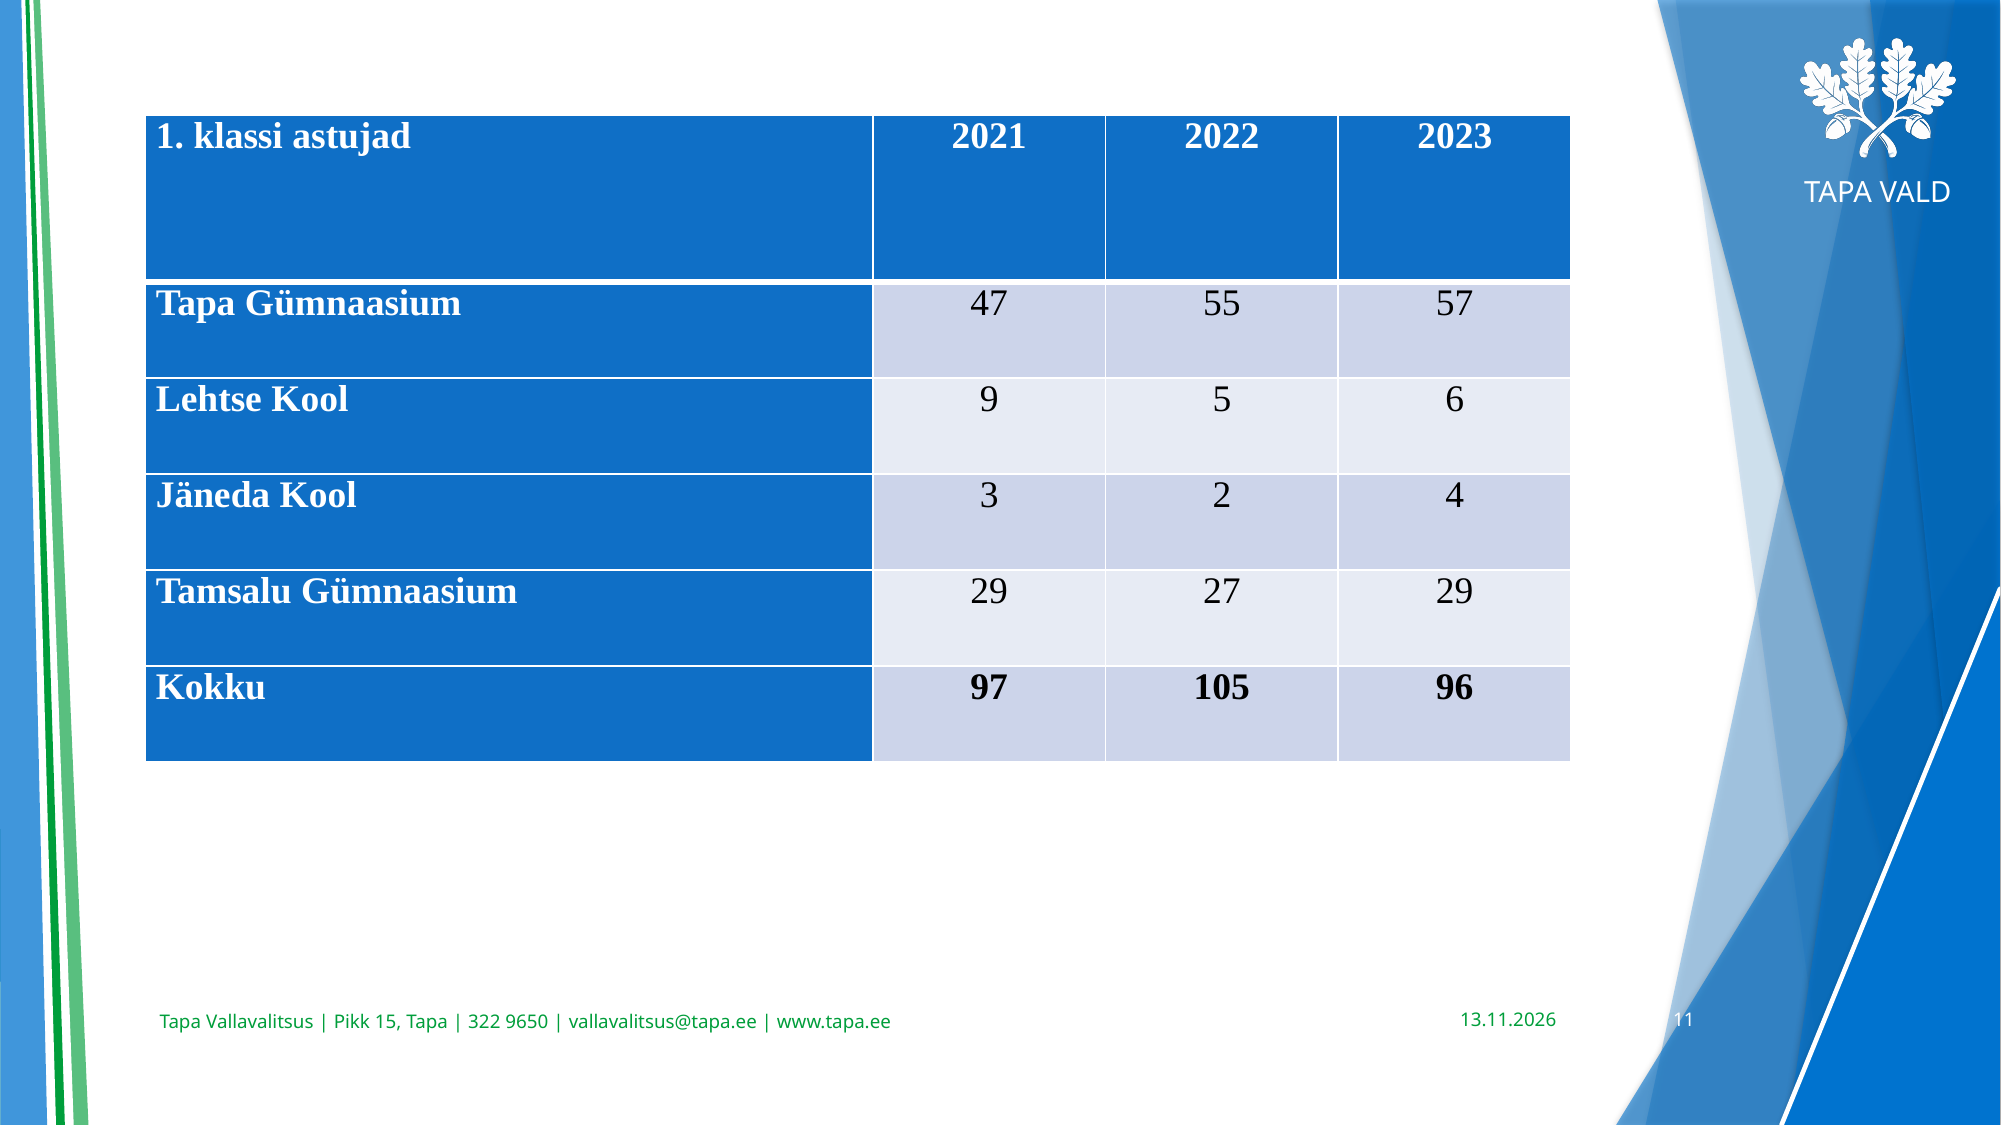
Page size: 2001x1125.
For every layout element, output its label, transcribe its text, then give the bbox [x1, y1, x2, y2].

table_cell 55 [1106, 285, 1337, 377]
table_cell 4 [1339, 475, 1570, 569]
picture [1800, 38, 1956, 158]
table_cell 47 [874, 285, 1105, 377]
table_cell Tamsalu Gümnaasium [146, 571, 872, 665]
table_header 1. klassi astujad [146, 116, 872, 279]
table_cell 6 [1339, 379, 1570, 473]
table_cell 27 [1106, 571, 1337, 665]
table_cell 96 [1339, 667, 1570, 761]
table_cell Tapa Gümnaasium [146, 285, 872, 377]
table_cell 29 [1339, 571, 1570, 665]
table_cell Kokku [146, 667, 872, 761]
table_cell Jäneda Kool [146, 475, 872, 569]
table_cell 3 [874, 475, 1105, 569]
table_header 2022 [1106, 116, 1337, 279]
table_cell 29 [874, 571, 1105, 665]
table_cell 57 [1339, 285, 1570, 377]
table_cell 9 [874, 379, 1105, 473]
table_cell 105 [1106, 667, 1337, 761]
table_cell 97 [874, 667, 1105, 761]
slide_number 11 [1597, 990, 1710, 1051]
table_header 2021 [874, 116, 1105, 279]
table_cell Lehtse Kool [146, 379, 872, 473]
table_header 2023 [1339, 116, 1570, 279]
footer Tapa Vallavalitsus | Pikk 15, Tapa | 322 9650 | vallavalitsus@tapa.ee | www.tapa.ee [144, 992, 1396, 1053]
table_cell 5 [1106, 379, 1337, 473]
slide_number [1421, 990, 1572, 1051]
table_cell 2 [1106, 475, 1337, 569]
